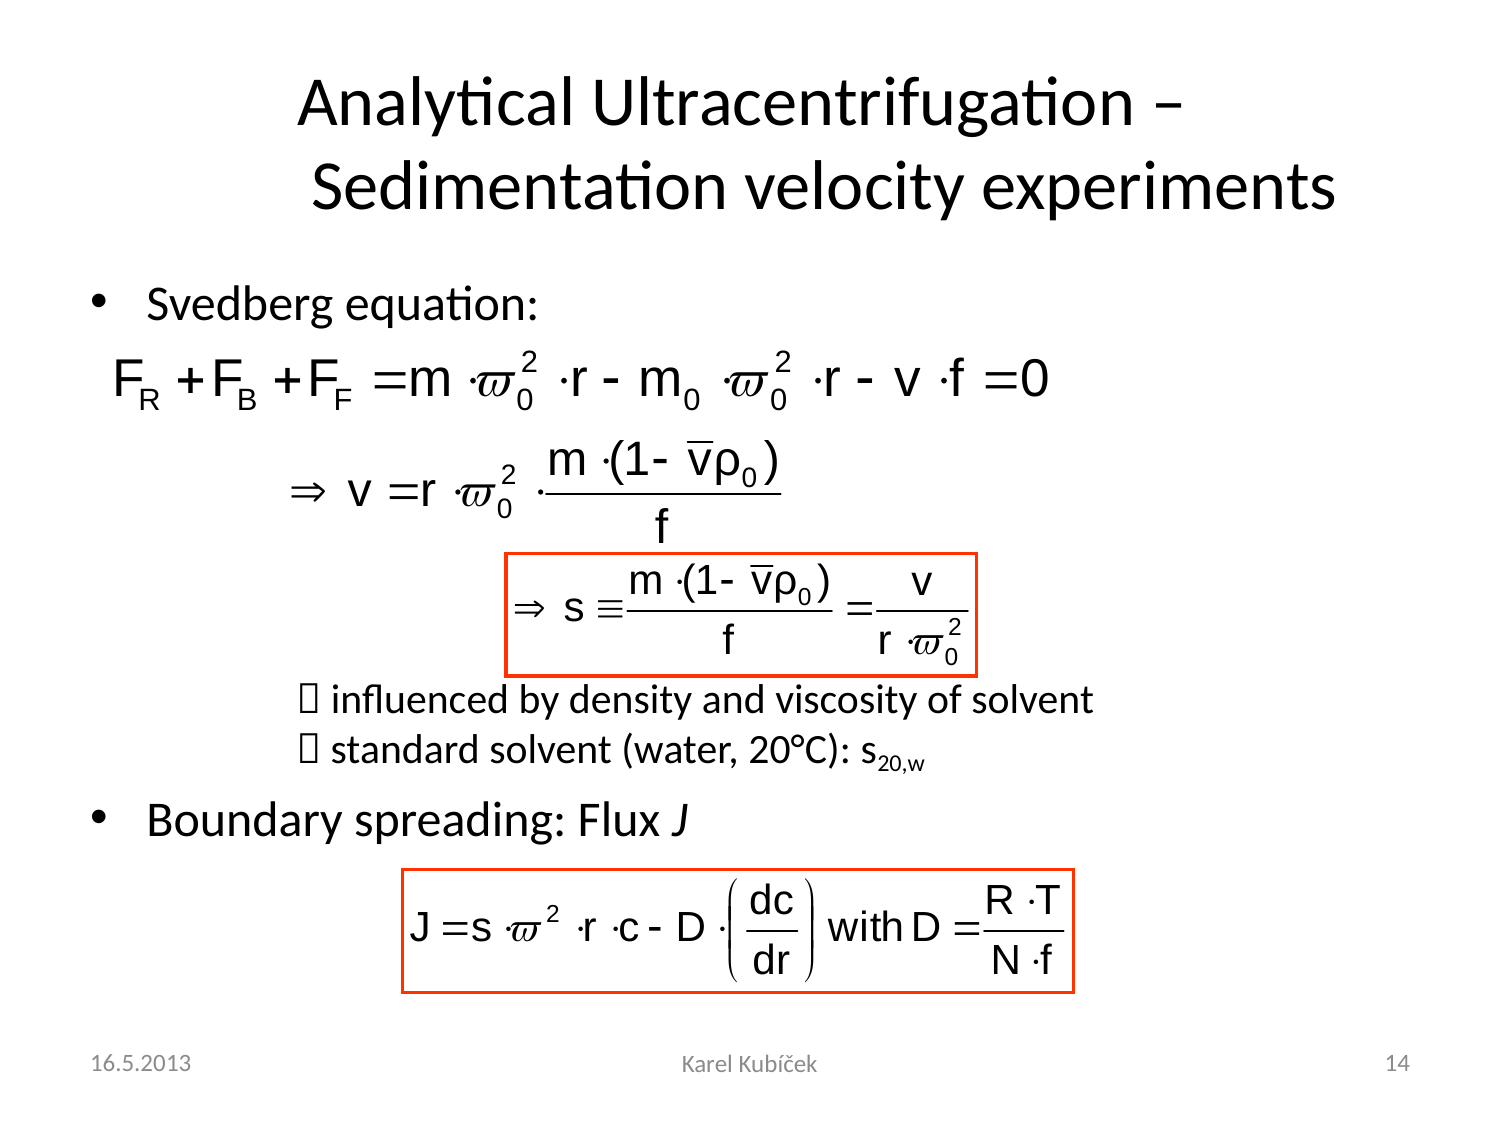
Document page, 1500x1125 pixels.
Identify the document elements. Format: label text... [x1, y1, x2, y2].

title Analytical Ultracentrifugation – Sedimentation velocity experiments [75, 45, 1425, 233]
list Svedberg equation:  influenced by density and viscosity of solvent  standard solvent (water, 20°C): s20,w Boundary spreading: Flux J [75, 262, 1416, 1006]
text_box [403, 870, 1073, 991]
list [507, 554, 976, 675]
footer Karel Kubíček [512, 1025, 988, 1100]
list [282, 432, 792, 555]
slide_number 14 [1074, 1024, 1425, 1100]
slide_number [75, 1024, 425, 1100]
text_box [107, 334, 1059, 424]
